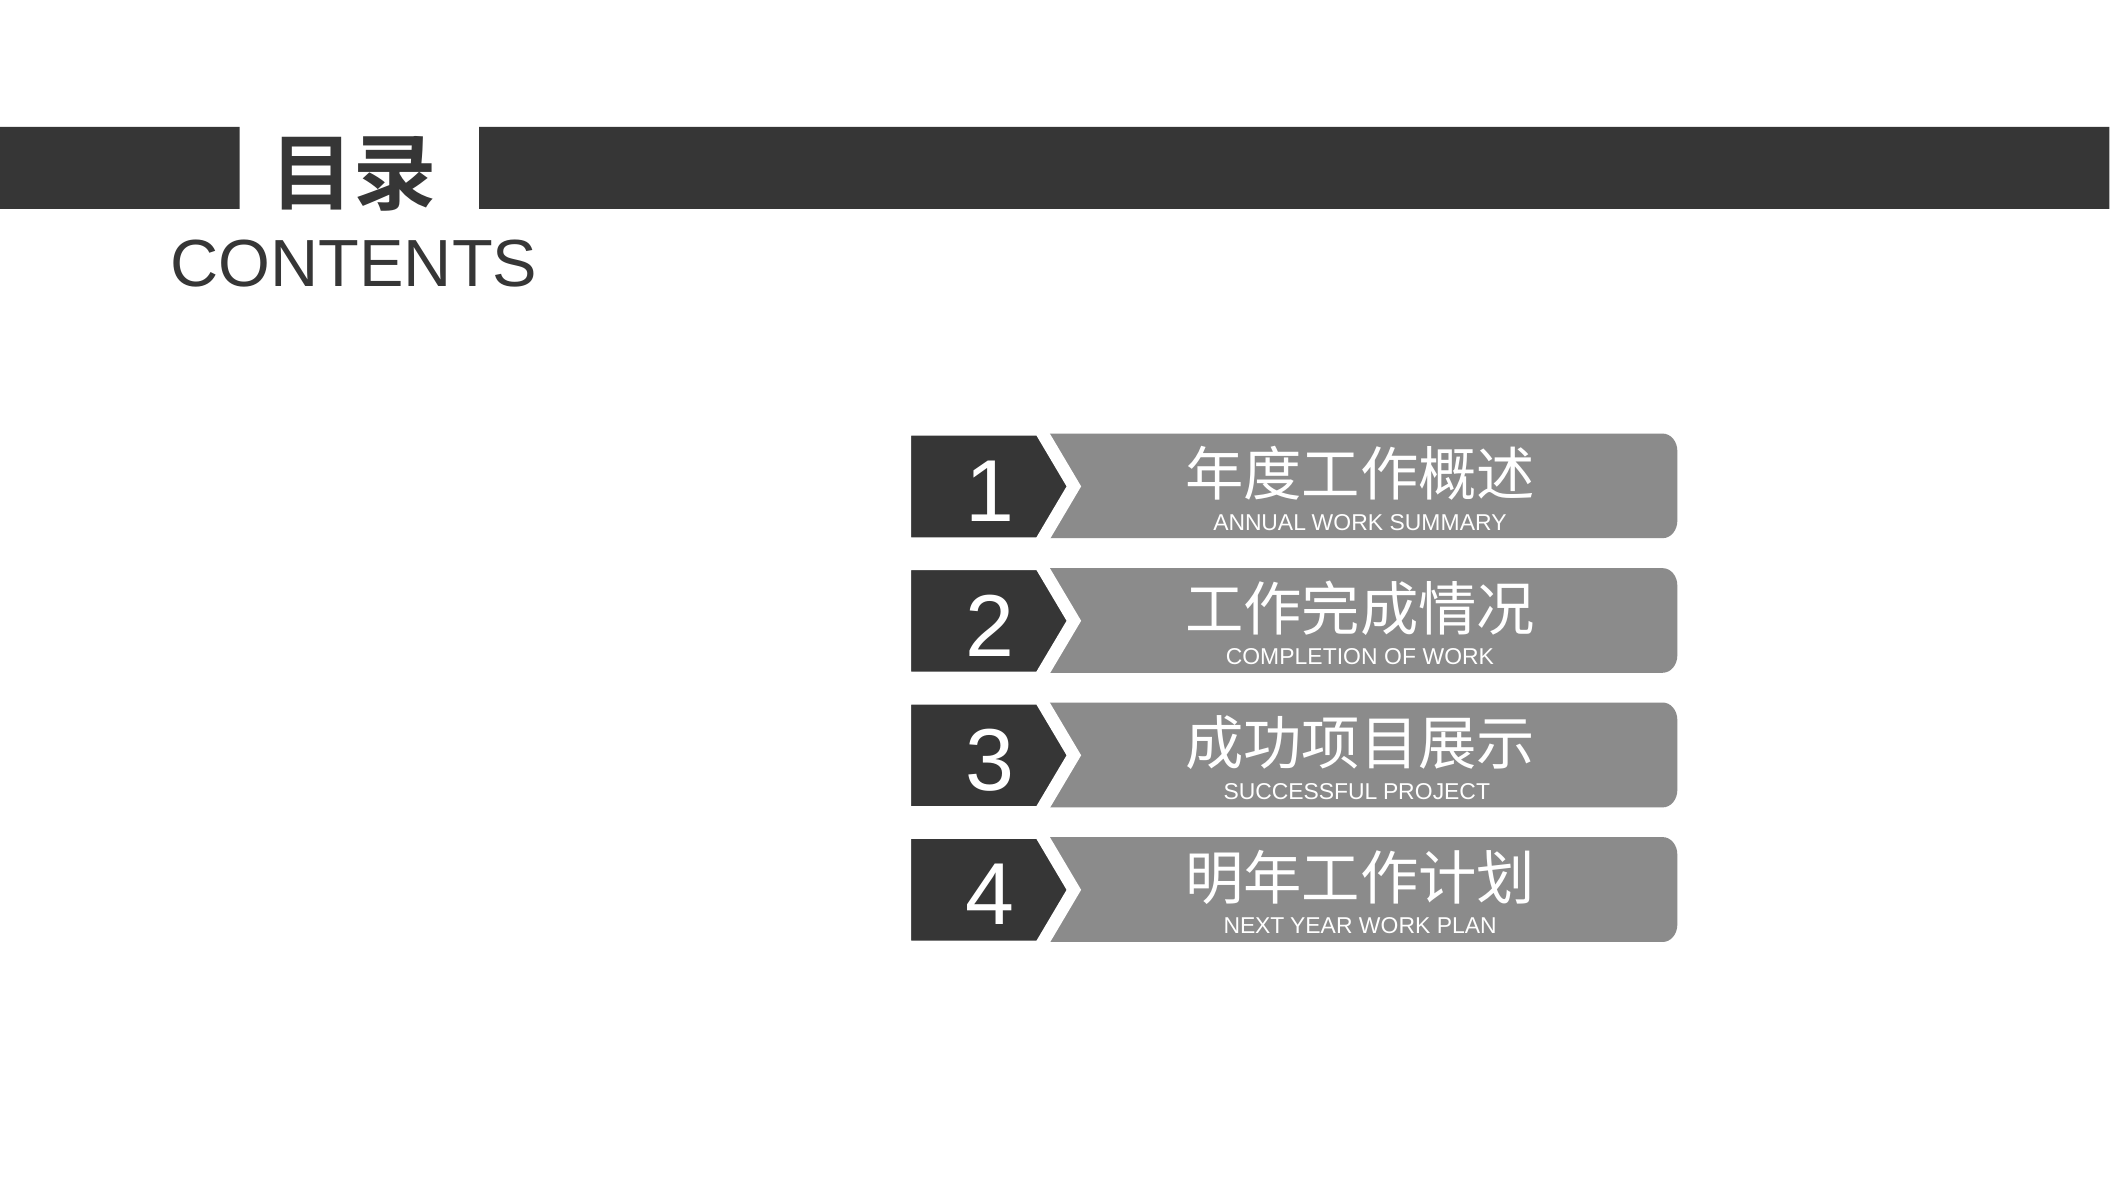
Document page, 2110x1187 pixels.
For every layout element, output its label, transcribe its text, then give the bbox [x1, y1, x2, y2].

text_box 明年工作计划 NEXT YEAR WORK PLAN [1044, 836, 1679, 944]
text_box 年度工作概述 ANNUAL WORK SUMMARY [1044, 432, 1679, 540]
text_box 目录 [260, 119, 448, 220]
text_box 3 [903, 697, 1076, 814]
text_box [478, 126, 2110, 210]
text_box CONTENTS [140, 220, 568, 301]
text_box 工作完成情况 COMPLETION OF WORK [1044, 567, 1679, 674]
text_box [0, 126, 241, 210]
text_box 2 [903, 562, 1076, 679]
text_box 成功项目展示 SUCCESSFUL PROJECT [1044, 701, 1679, 809]
text_box 1 [903, 428, 1076, 545]
text_box 4 [903, 831, 1076, 949]
